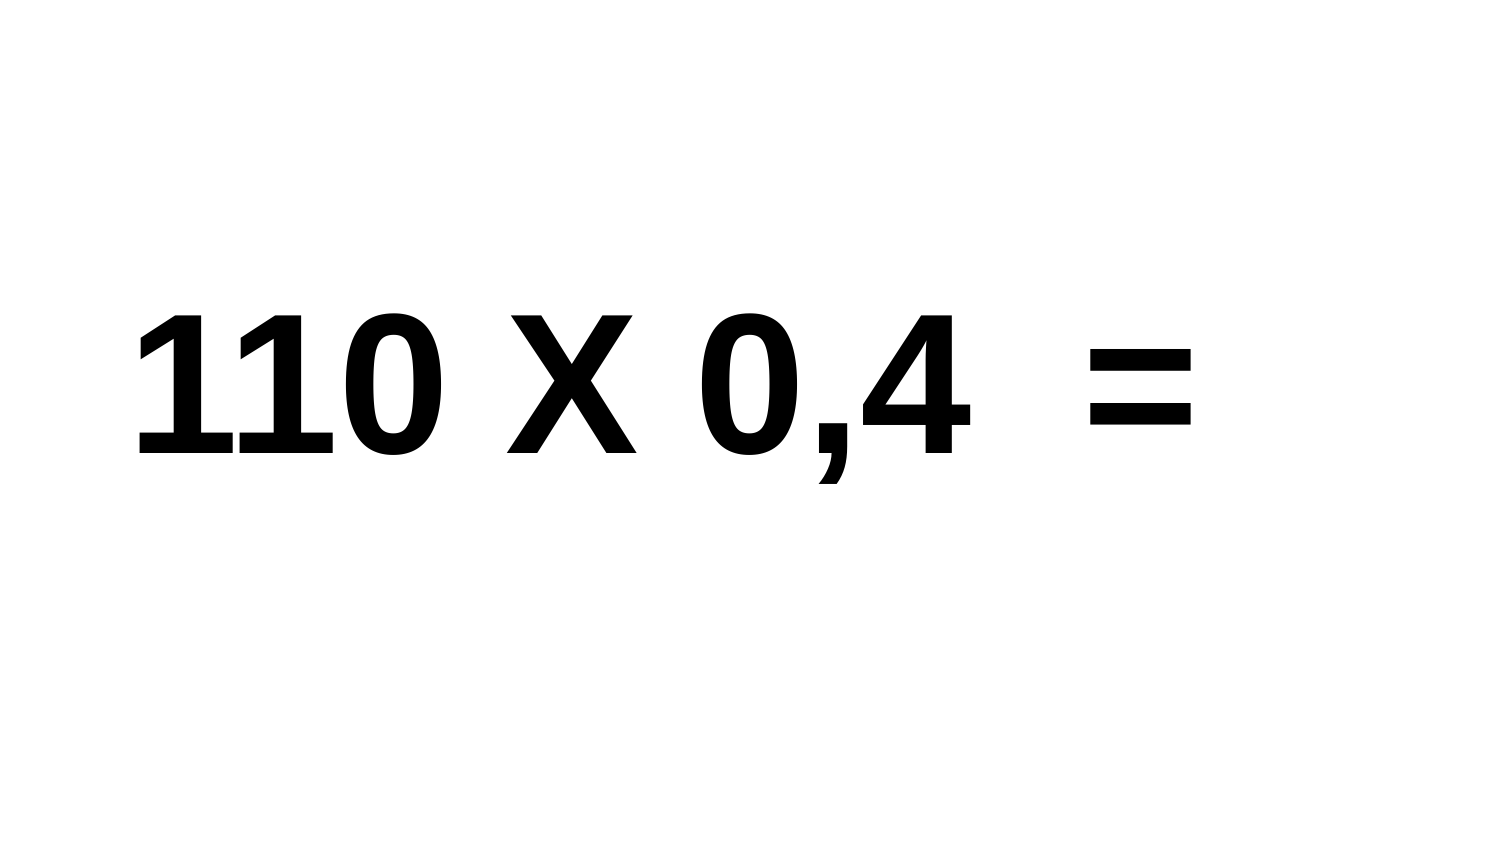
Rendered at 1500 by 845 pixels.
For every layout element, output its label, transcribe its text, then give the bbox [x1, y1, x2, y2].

text_box 110 X 0,4 = [112, 318, 1388, 509]
